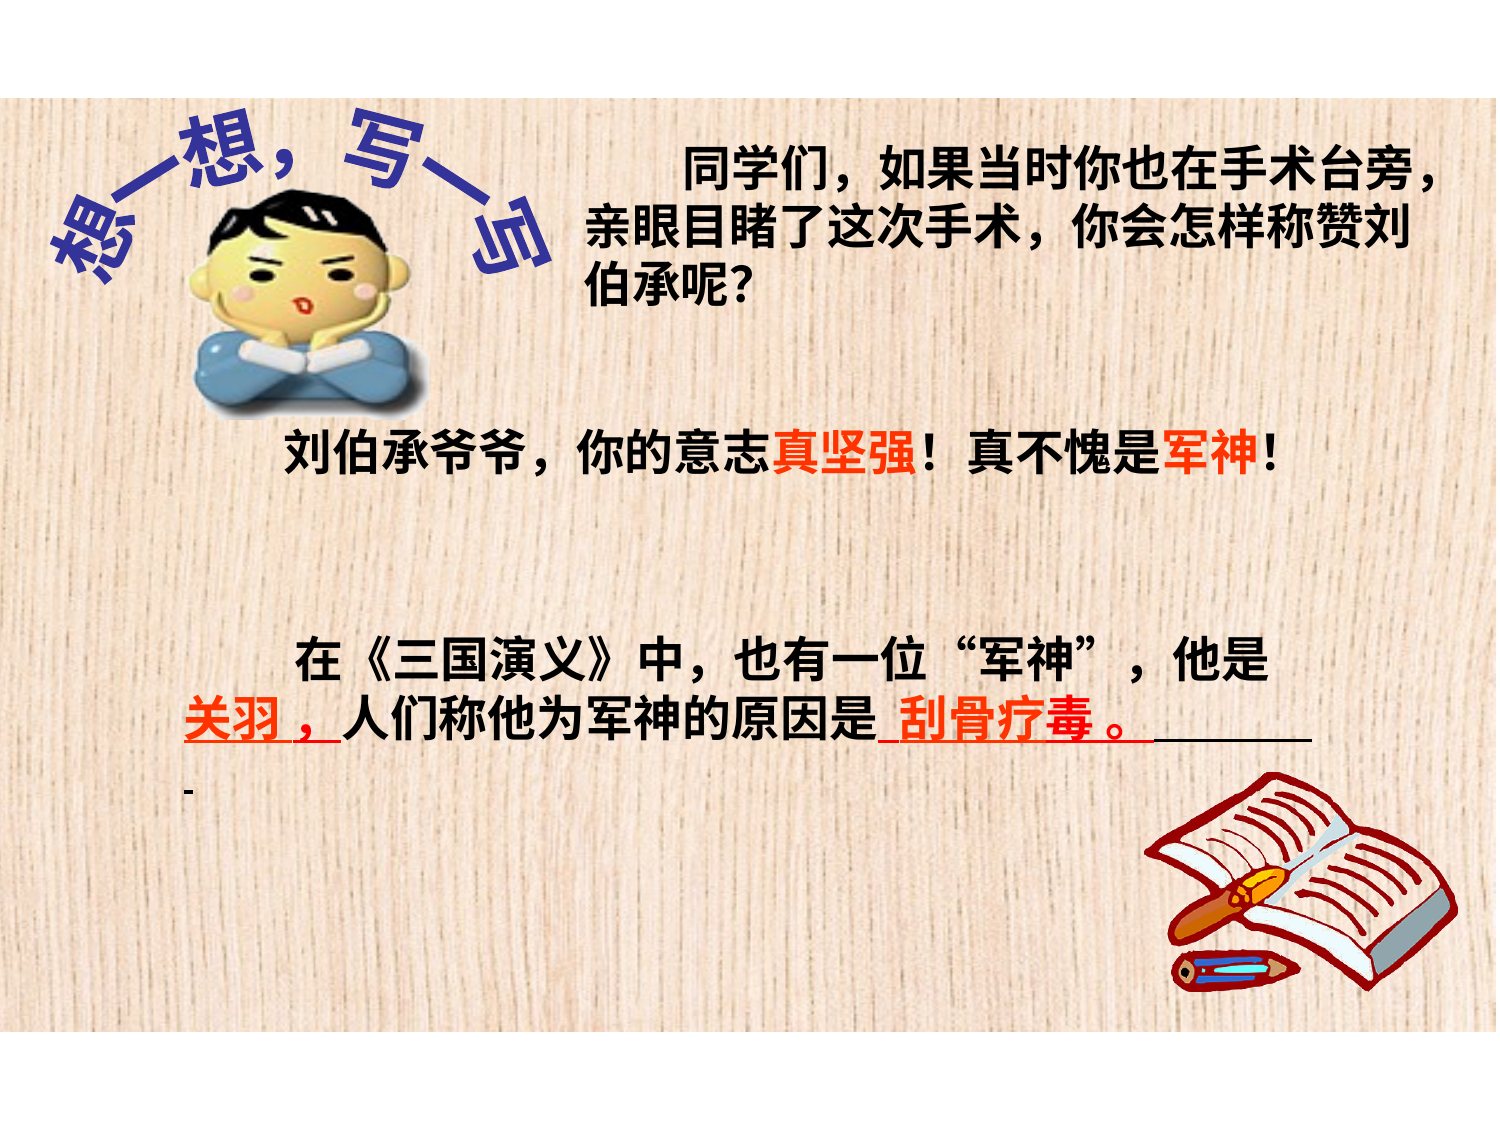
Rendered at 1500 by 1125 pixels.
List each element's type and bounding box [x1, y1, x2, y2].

text_box [0, 98, 1496, 1032]
